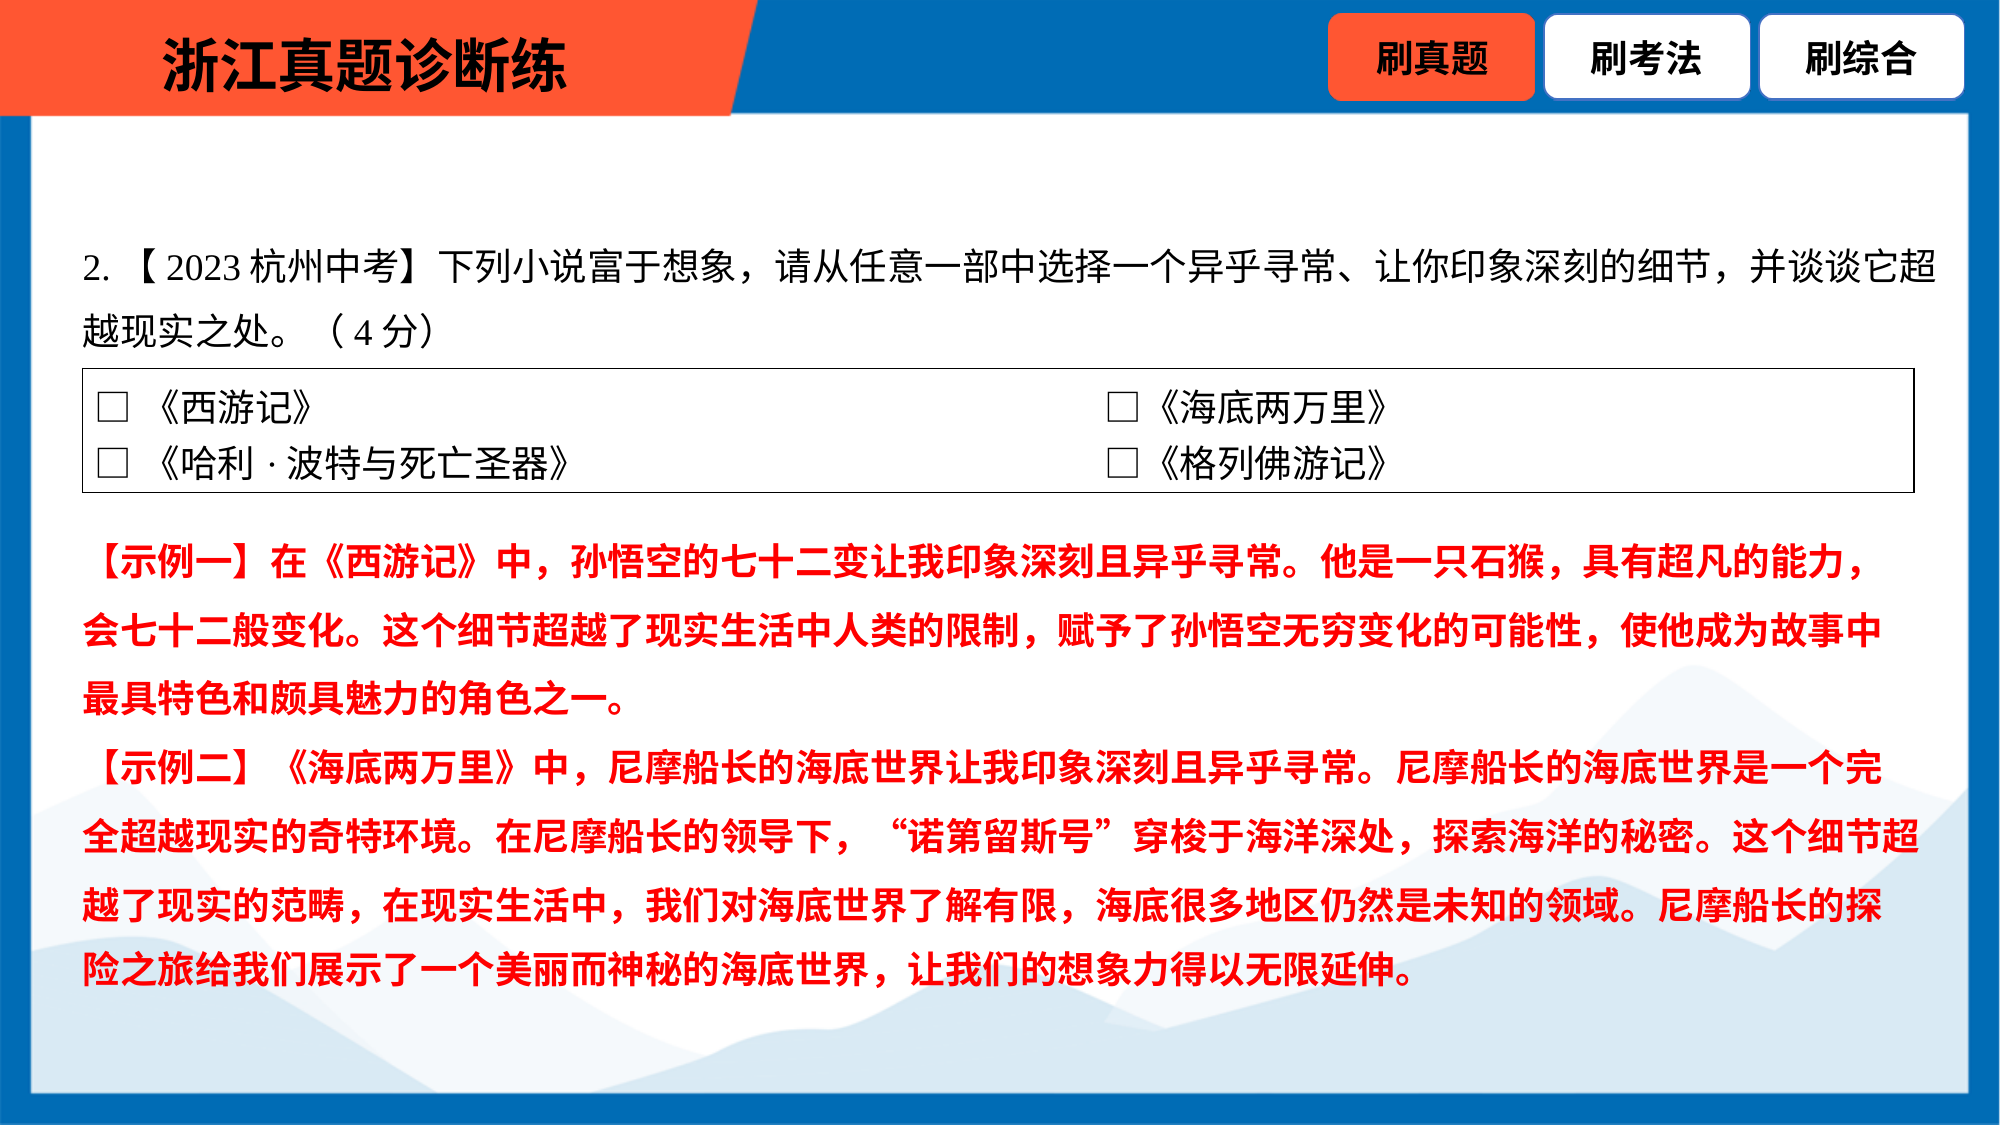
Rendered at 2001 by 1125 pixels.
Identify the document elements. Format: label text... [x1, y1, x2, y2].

picture [0, 0, 2000, 1125]
text_box 【示例一】在《西游记》中，孙悟空的七十二变让我印象深刻且异乎寻常。他是一只石猴，具有超凡的能力， 会七十二般变化。这个细节超越了现实生活中人类的限制，赋予了孙悟空无穷变化的可能性，使他成为故事中 最具特色和颇具魅力的角色之一。 【示例二】《海底两万里》中，尼摩船长的海底世界让我印象深刻且异乎寻常。尼摩船长的海底世界是一个完 全超越现实的奇特环境。在尼摩船长的领导下，“诺第留斯号”穿梭于海洋深处，探索海洋的秘密。这个细节超 越了现实的范畴，在现实生活中，我们对海底世界了解有限，海底很多地区仍然是未知的领域。尼摩船长的探 险之旅给我们展示了一个美丽而神秘的海底世界，让我们的想象力得以无限延伸。 [82, 514, 1917, 985]
text_box 2.【2023杭州中考】下列小说富于想象，请从任意一部中选择一个异乎寻常、让你印象深刻的细节，并谈谈它超 越现实之处。（4分） [82, 219, 1917, 347]
table_header □《西游记》 □《海底两万里》 □《哈利·波特与死亡圣器》 □《格列佛游记》 [83, 369, 1913, 492]
